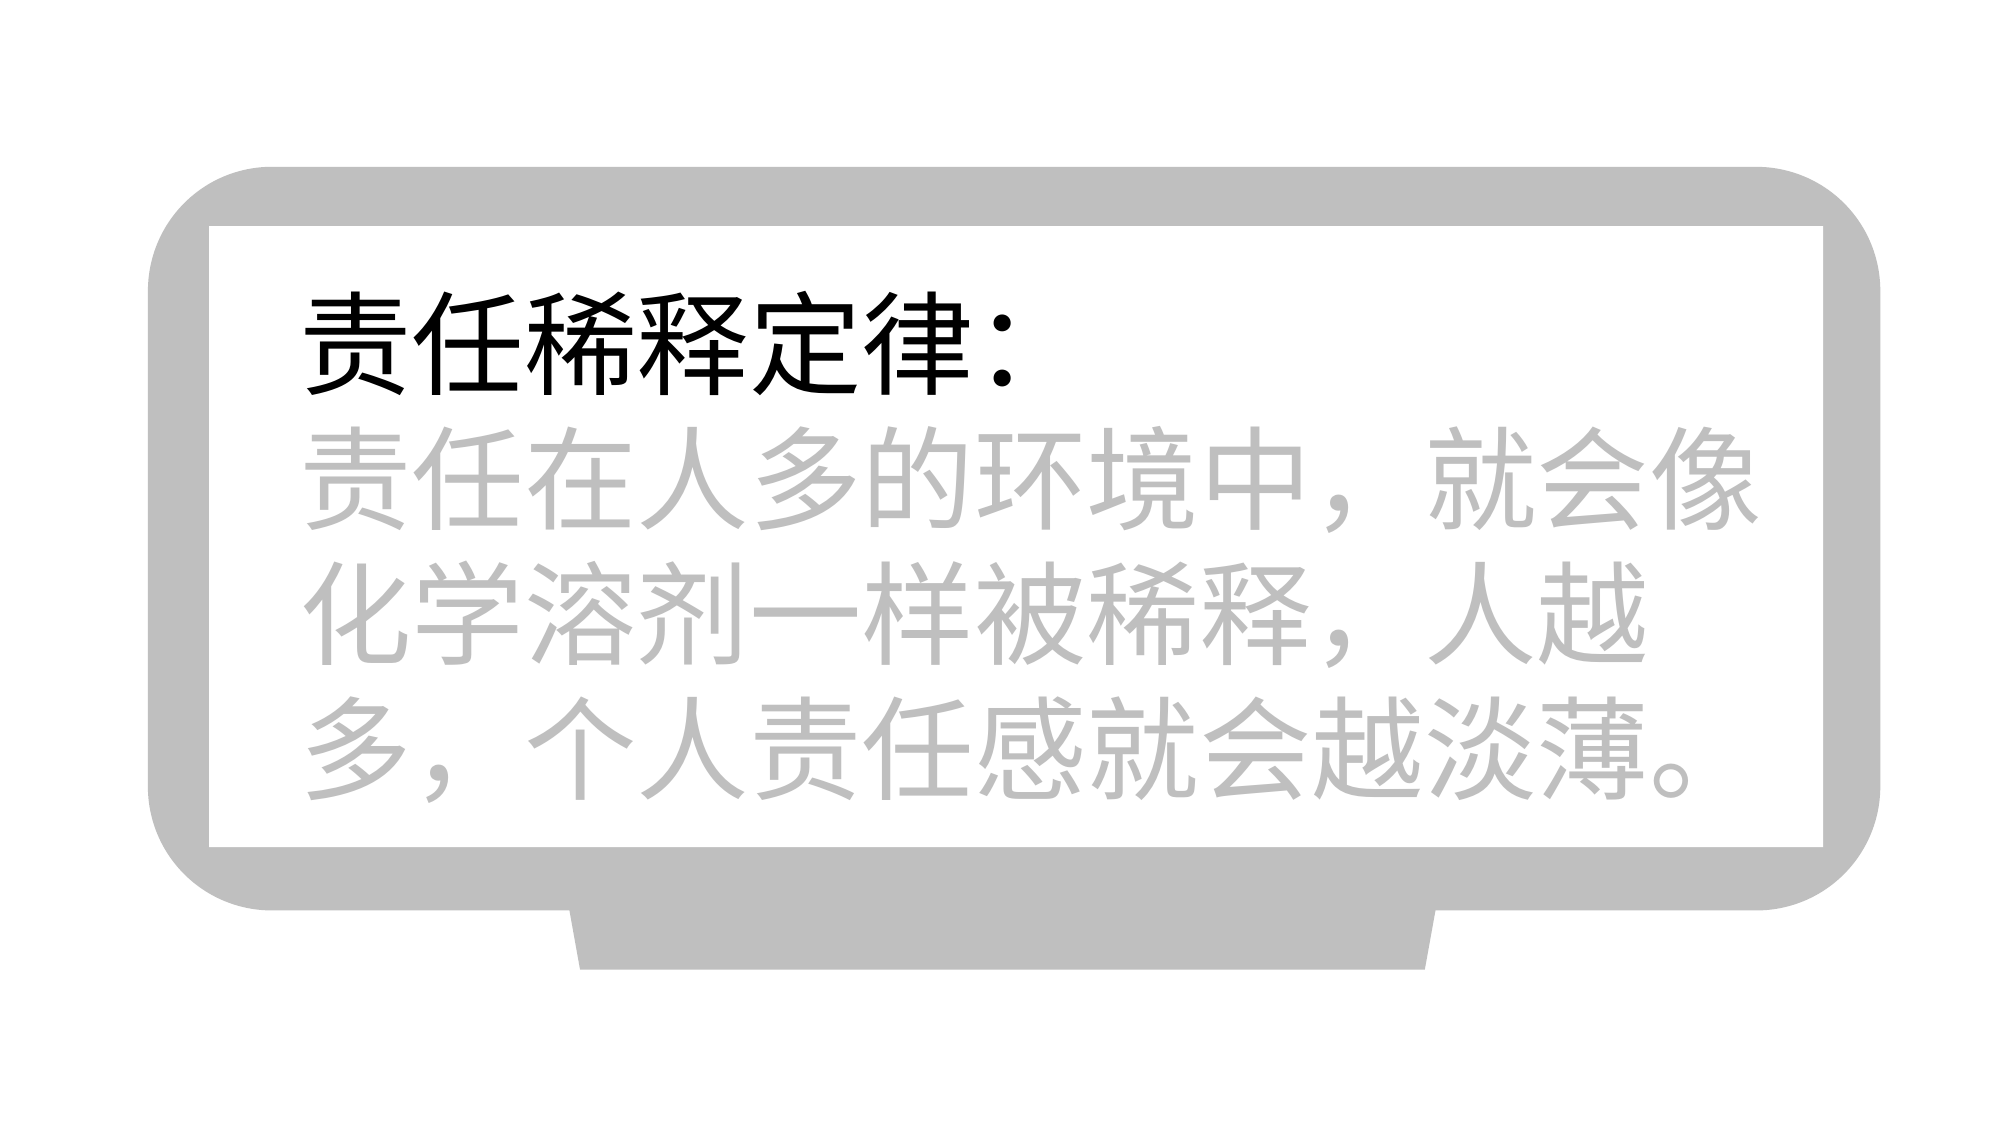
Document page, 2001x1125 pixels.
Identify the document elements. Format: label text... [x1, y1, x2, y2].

text_box [568, 904, 1437, 970]
text_box [147, 166, 1881, 911]
text_box [209, 226, 1824, 848]
text_box 责任稀释定律： 责任在人多的环境中，就会像化学溶剂一样被稀释，人越多，个人责任感就会越淡薄。 [284, 266, 1788, 827]
